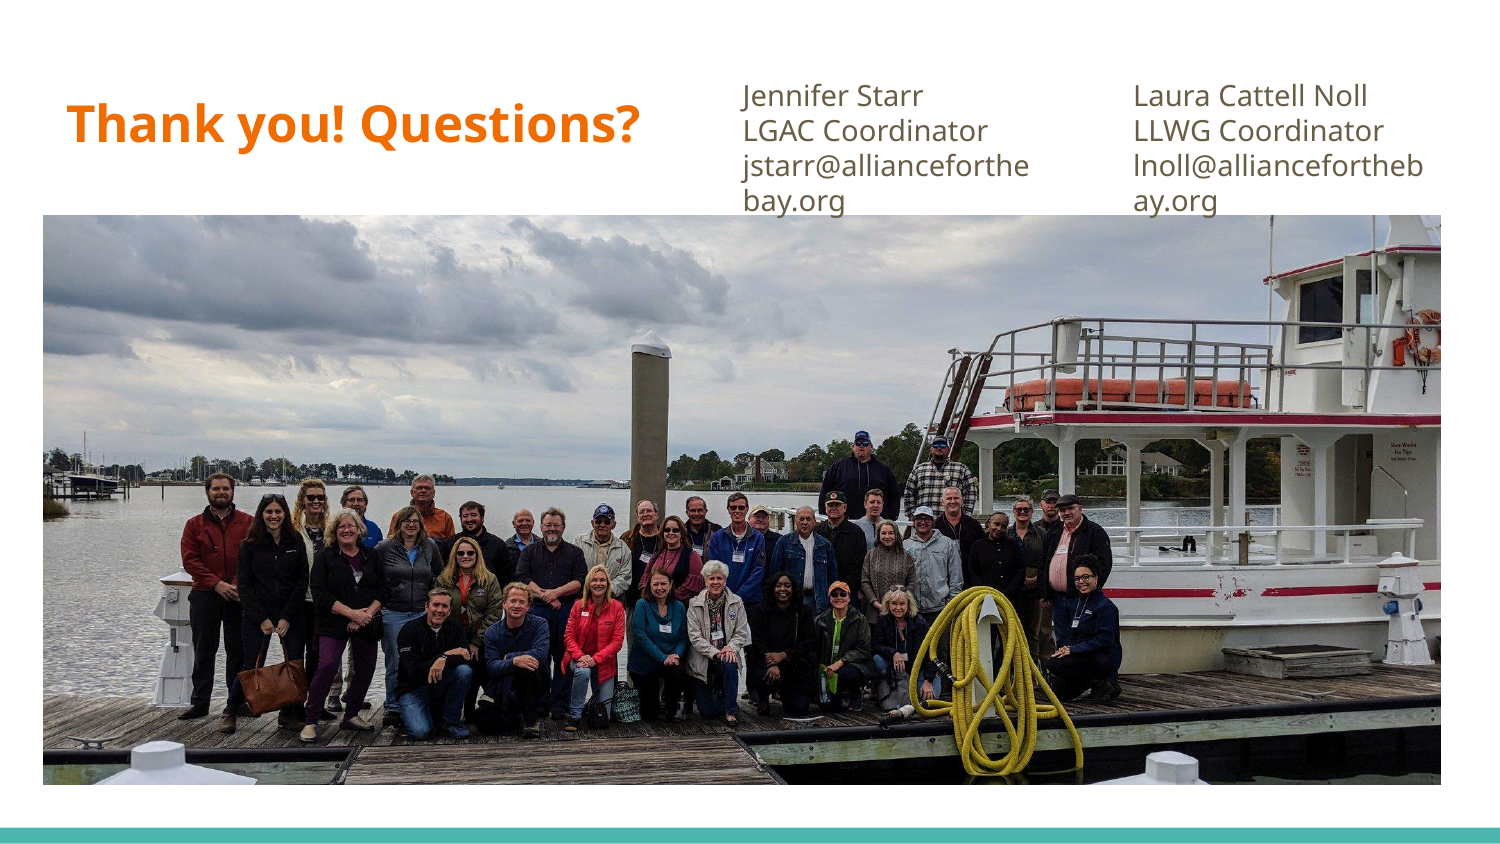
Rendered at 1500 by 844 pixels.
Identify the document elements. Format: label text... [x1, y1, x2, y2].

title Thank you! Questions? [51, 72, 671, 189]
text_box Jennifer Starr LGAC Coordinator jstarr@allianceforthebay.org [727, 62, 1061, 214]
picture [42, 215, 1442, 785]
text_box Laura Cattell Noll LLWG Coordinator lnoll@allianceforthebay.org [1118, 62, 1451, 233]
